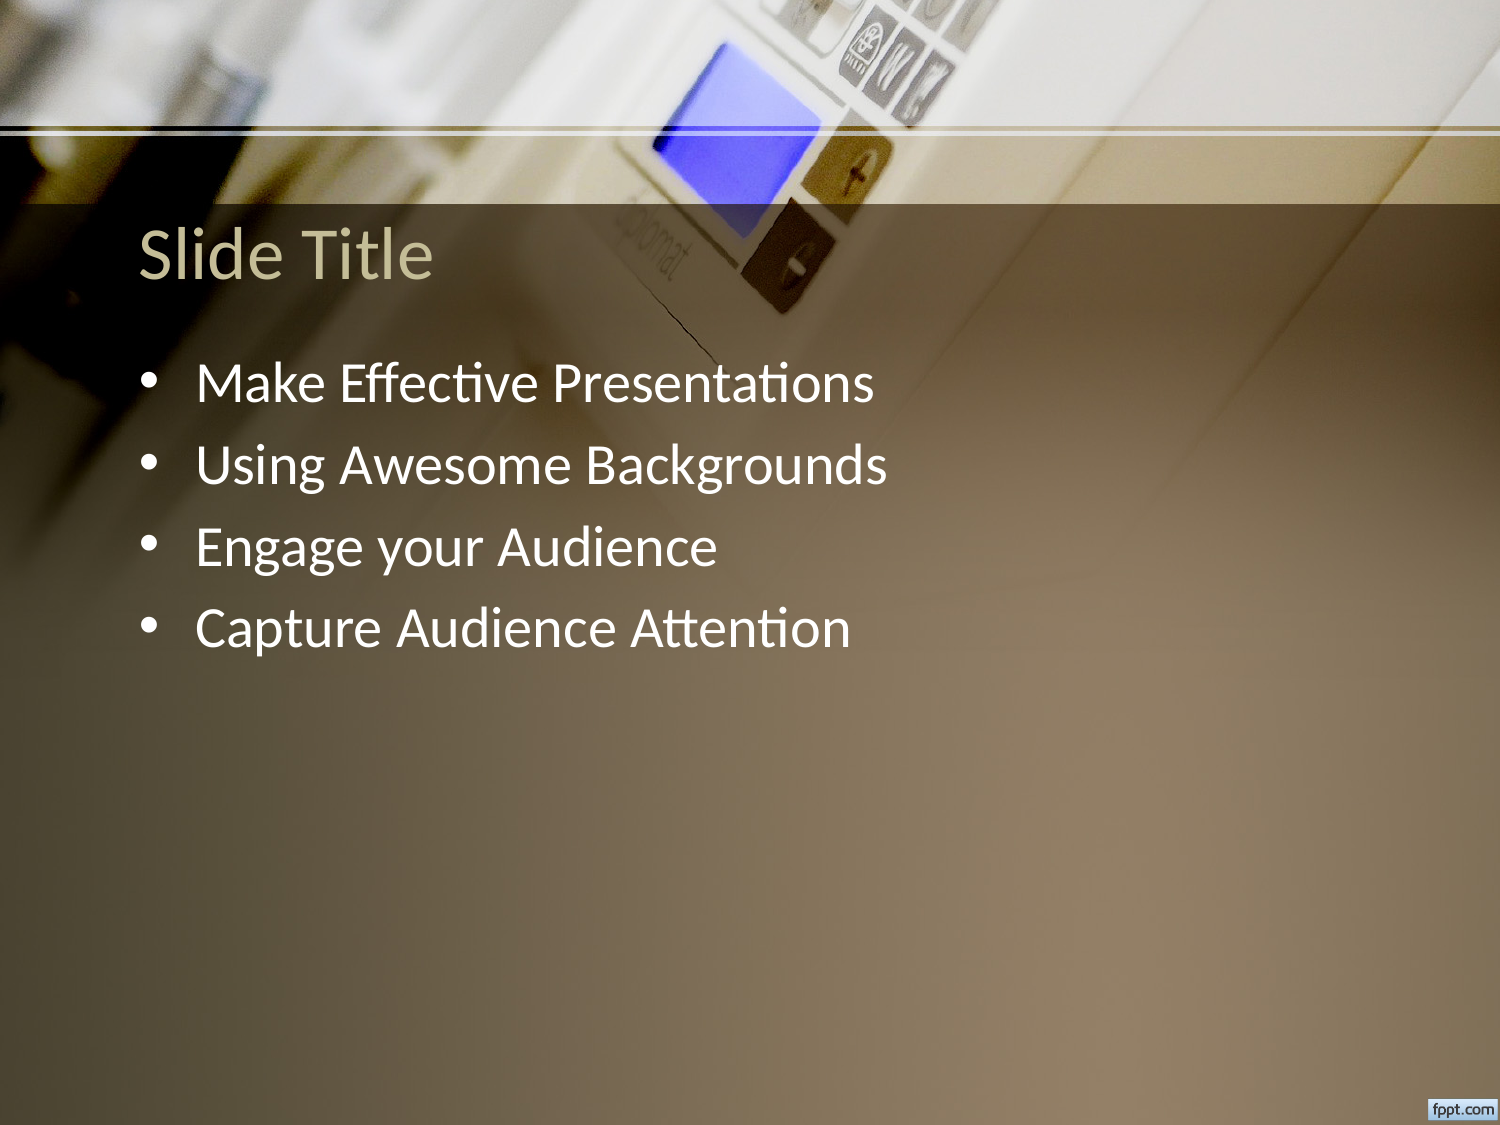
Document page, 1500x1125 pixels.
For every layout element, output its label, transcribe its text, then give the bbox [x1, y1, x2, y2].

list Make Effective Presentations Using Awesome Backgrounds Engage your Audience Capture Audience Attention [123, 337, 1377, 1039]
title Slide Title [123, 186, 1427, 312]
picture [0, 0, 1500, 1125]
